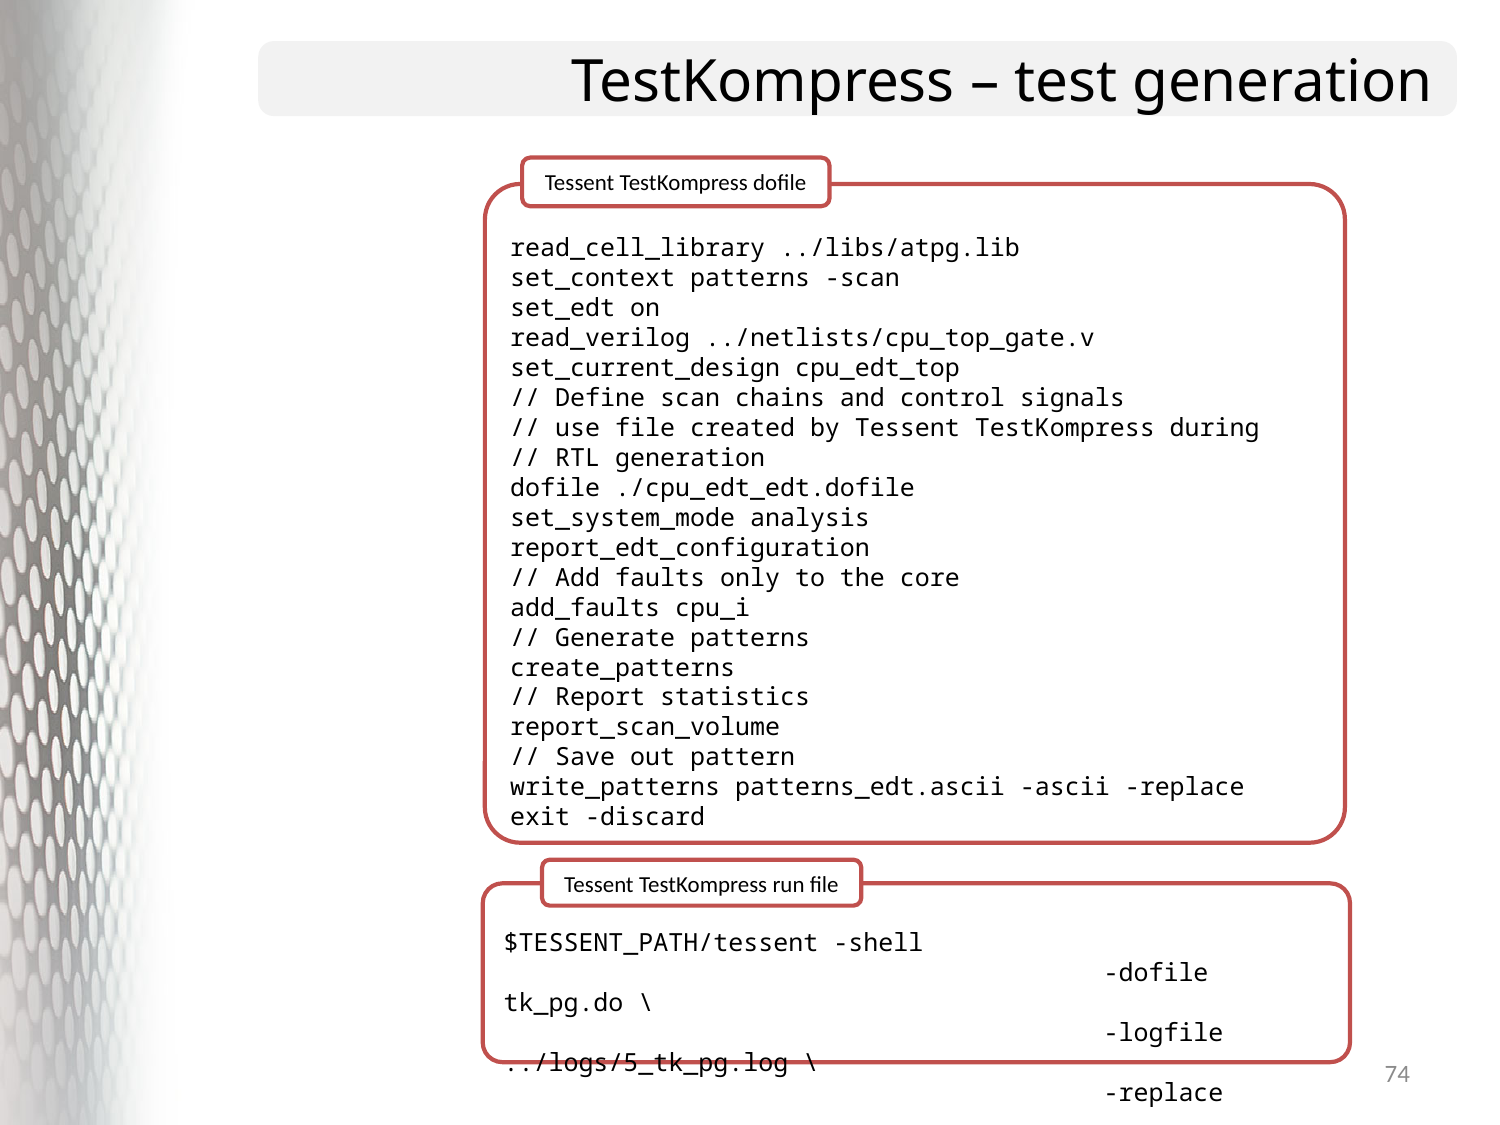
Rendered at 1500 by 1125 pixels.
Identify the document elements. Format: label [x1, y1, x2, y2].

picture [0, 0, 200, 1125]
title [160, 40, 1449, 117]
text_box [480, 857, 1353, 1065]
slide_number [1074, 1042, 1425, 1103]
text_box [484, 157, 1346, 843]
